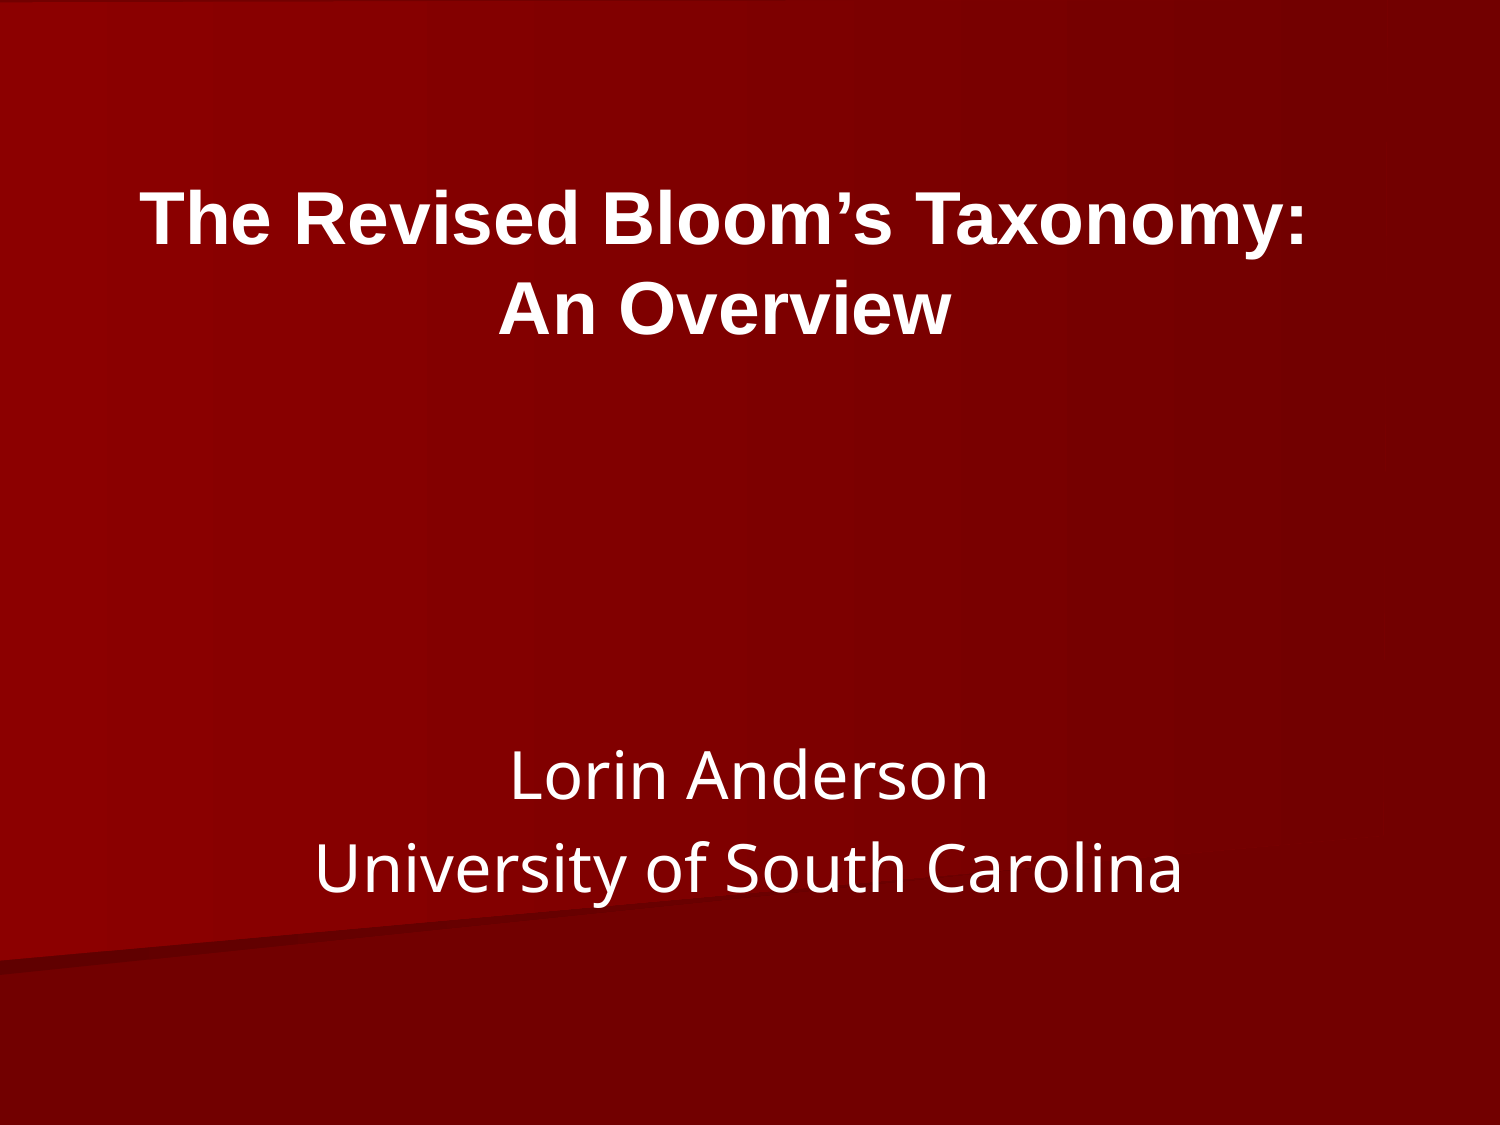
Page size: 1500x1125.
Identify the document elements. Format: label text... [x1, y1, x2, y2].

text_box The Revised Bloom’s Taxonomy: An Overview [112, 162, 1338, 358]
subtitle Lorin Anderson University of South Carolina [224, 724, 1276, 963]
